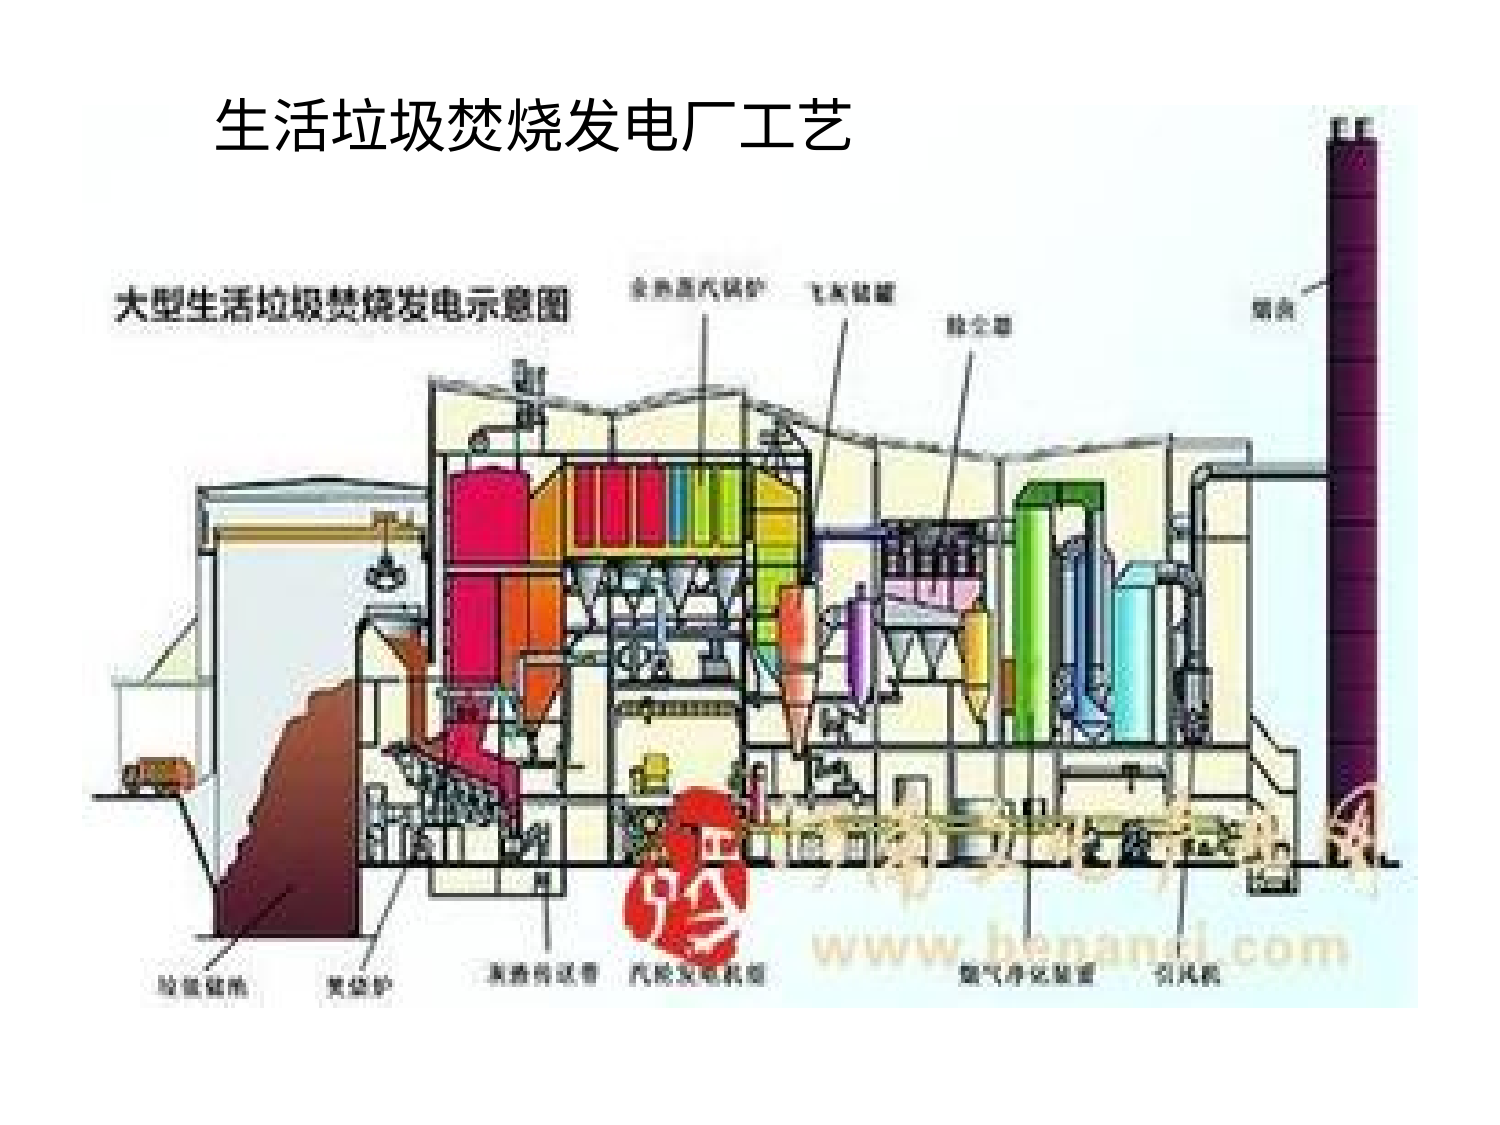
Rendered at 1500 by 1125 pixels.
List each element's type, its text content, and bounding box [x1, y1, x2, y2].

text_box 生活垃圾焚烧发电厂工艺 [199, 82, 1032, 103]
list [81, 105, 1419, 1008]
